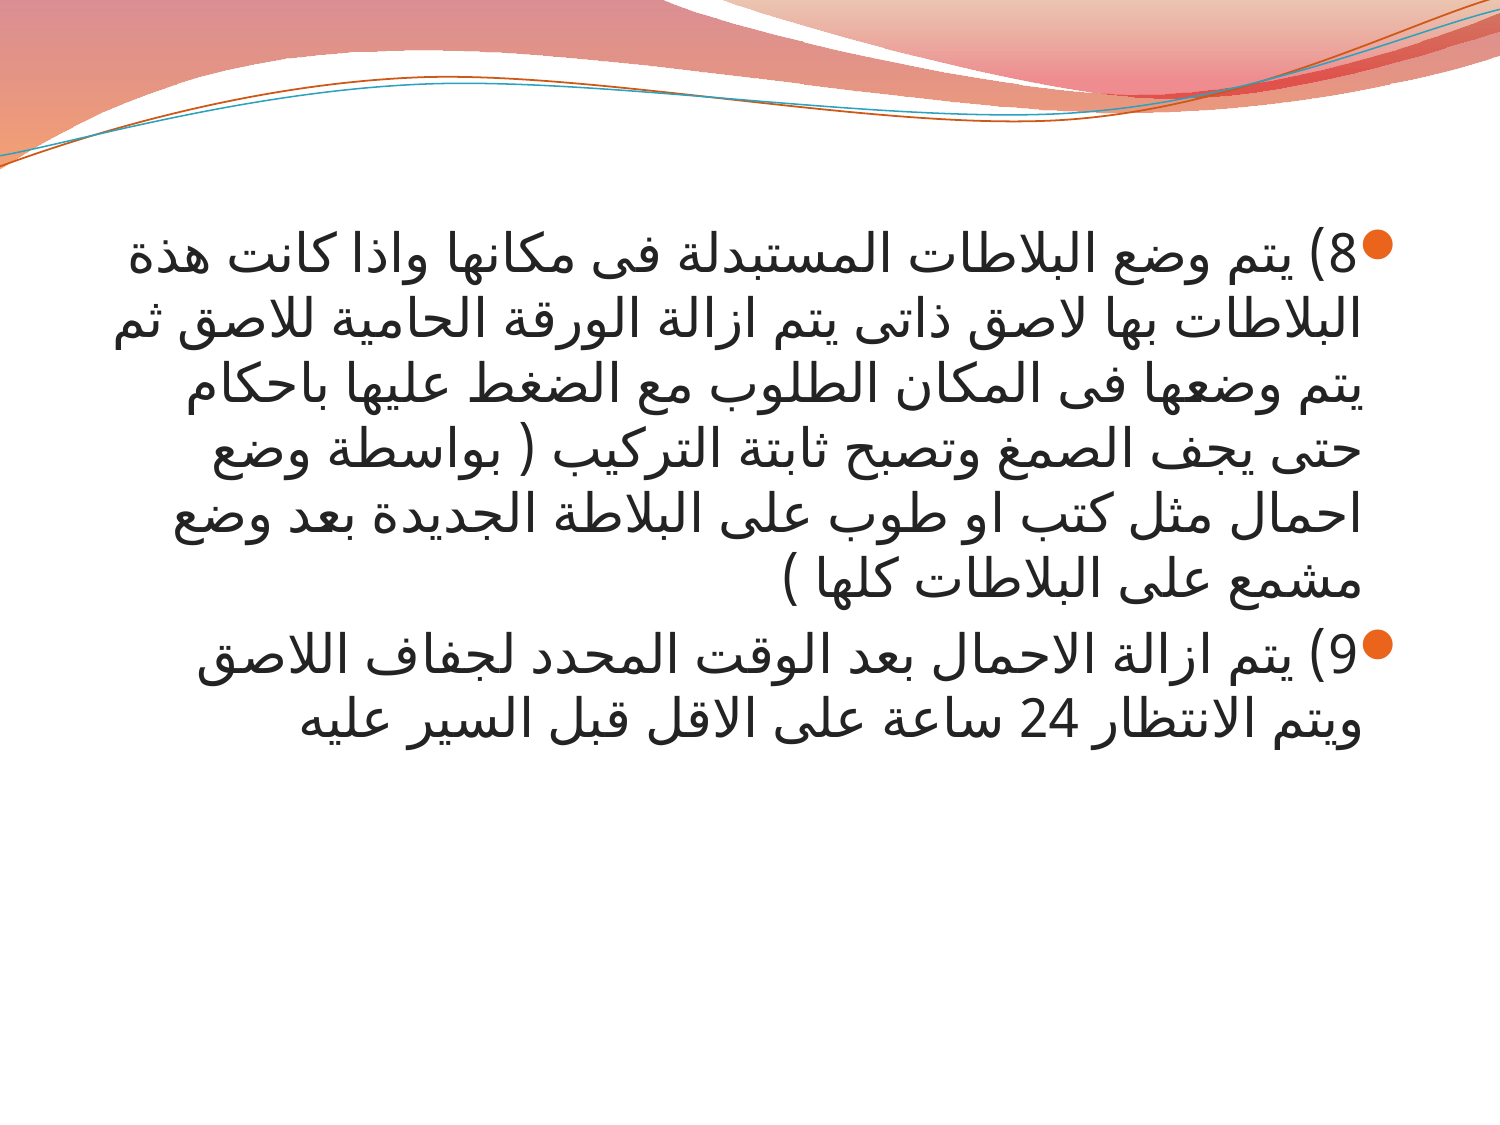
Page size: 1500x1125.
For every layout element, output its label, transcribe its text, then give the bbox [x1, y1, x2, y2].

list 8) يتم وضع البلاطات المستبدلة فى مكانها واذا كانت هذة البلاطات بها لاصق ذاتى يتم ازالة الورقة الحامية للاصق ثم يتم وضعها فى المكان الطلوب مع الضغط عليها باحكام حتى يجف الصمغ وتصبح ثابتة التركيب ( بواسطة وضع احمال مثل كتب او طوب على البلاطة الجديدة بعد وضع مشمع على البلاطات كلها ) 9) يتم ازالة الاحمال بعد الوقت المحدد لجفاف اللاصق ويتم الانتظار 24 ساعة على الاقل قبل السير عليه [75, 210, 1425, 1038]
